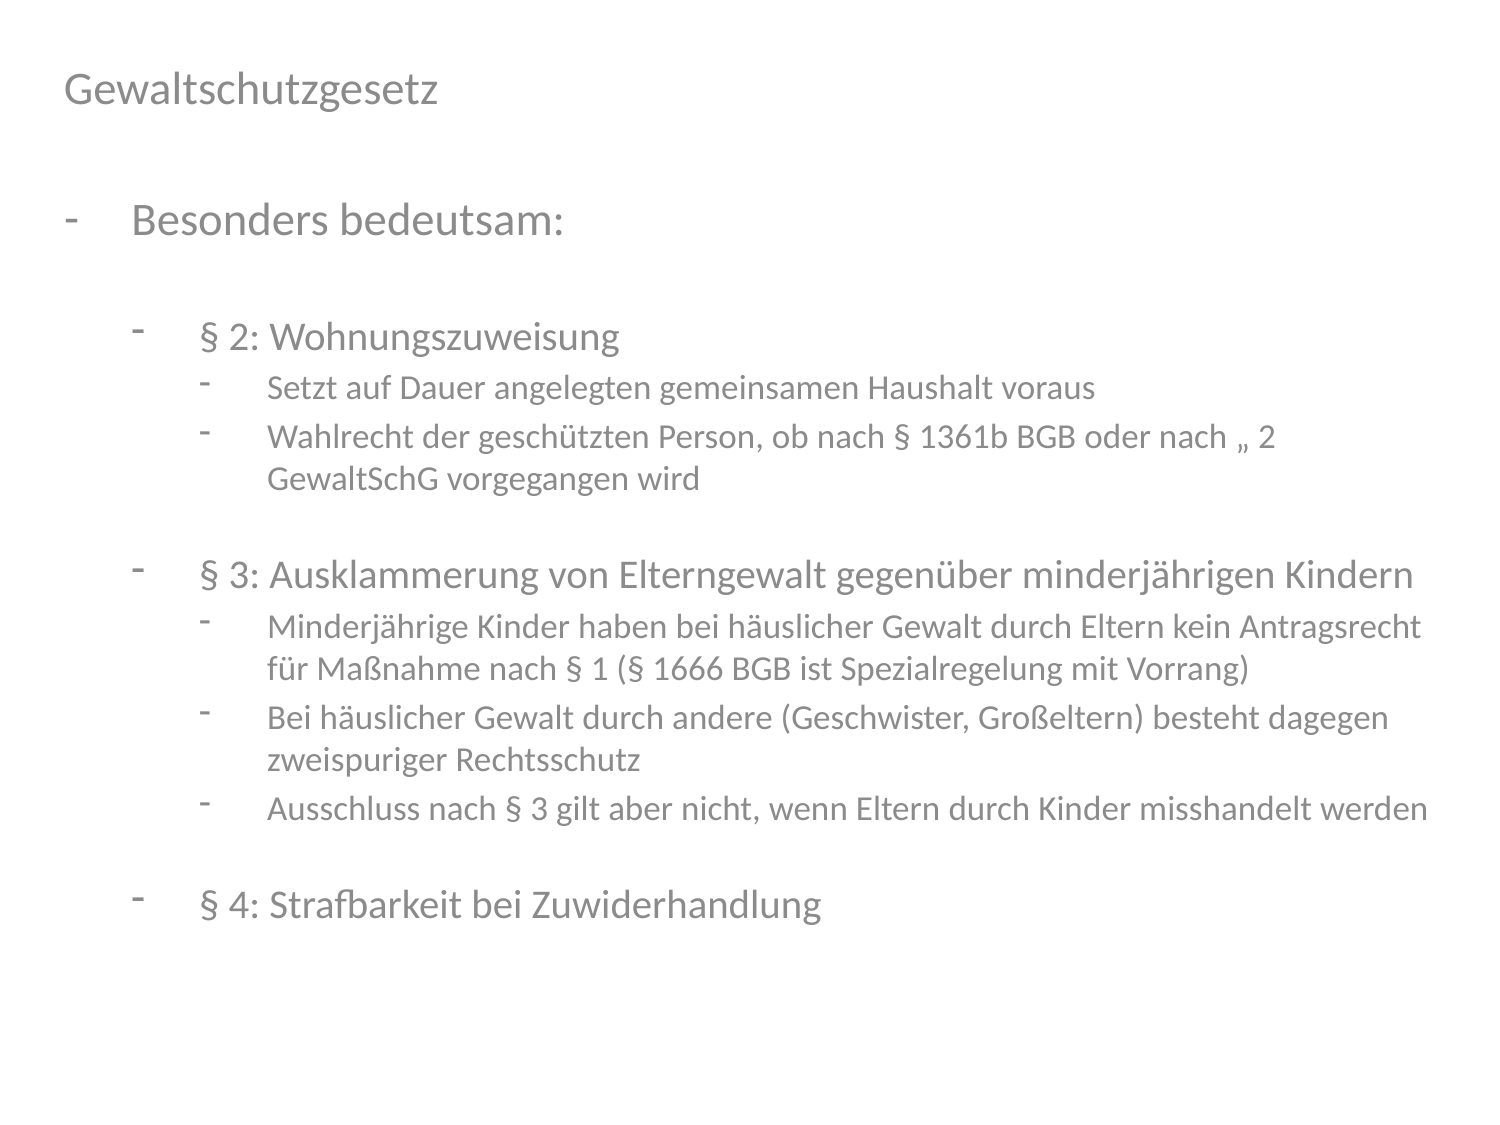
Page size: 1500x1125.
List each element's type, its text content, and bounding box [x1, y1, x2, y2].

subtitle Gewaltschutzgesetz Besonders bedeutsam: § 2: Wohnungszuweisung Setzt auf Dauer angelegten gemeinsamen Haushalt voraus Wahlrecht der geschützten Person, ob nach § 1361b BGB oder nach „ 2 GewaltSchG vorgegangen wird § 3: Ausklammerung von Elterngewalt gegenüber minderjährigen Kindern Minderjährige Kinder haben bei häuslicher Gewalt durch Eltern kein Antragsrecht für Maßnahme nach § 1 (§ 1666 BGB ist Spezialregelung mit Vorrang) Bei häuslicher Gewalt durch andere (Geschwister, Großeltern) besteht dagegen zweispuriger Rechtsschutz Ausschluss nach § 3 gilt aber nicht, wenn Eltern durch Kinder misshandelt werden § 4: Strafbarkeit bei Zuwiderhandlung [48, 50, 1446, 1063]
